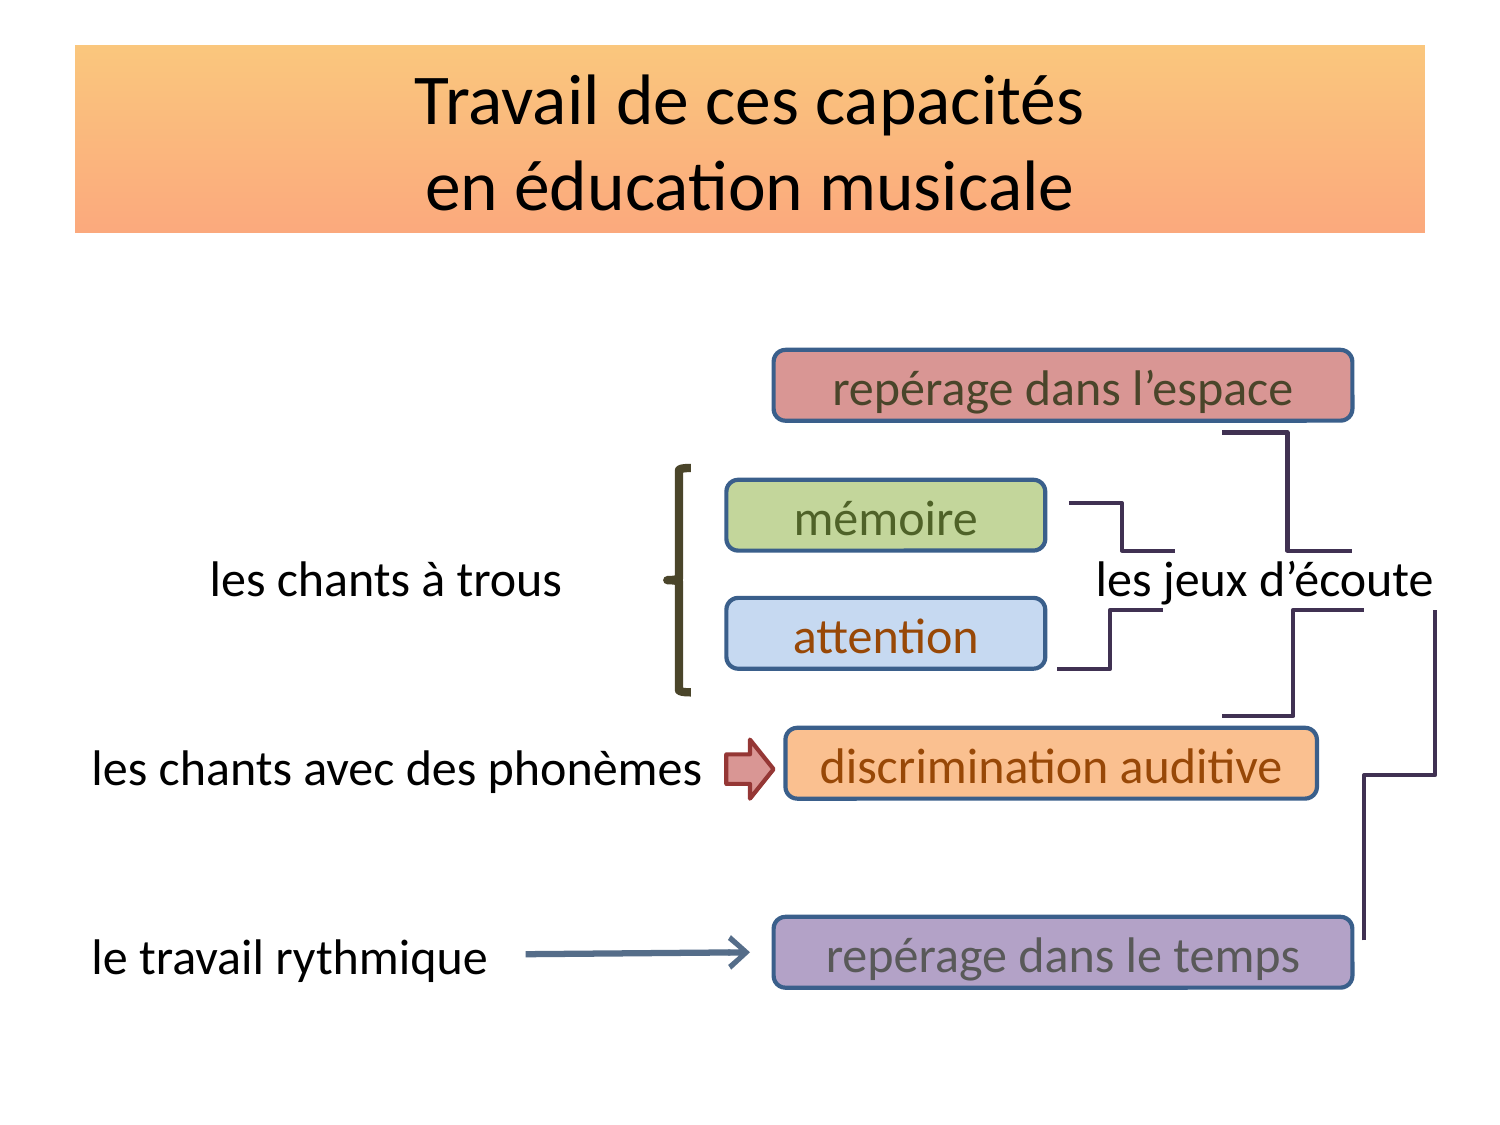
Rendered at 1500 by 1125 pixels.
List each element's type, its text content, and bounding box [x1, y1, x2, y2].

text_box mémoire [724, 477, 1048, 553]
text_box [724, 737, 776, 801]
text_box attention [724, 595, 1048, 671]
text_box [1056, 609, 1164, 669]
text_box le travail rythmique [76, 916, 526, 992]
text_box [1222, 609, 1365, 717]
text_box repérage dans l’espace [771, 347, 1355, 423]
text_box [1068, 503, 1176, 551]
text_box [1222, 432, 1353, 551]
text_box [666, 467, 691, 694]
text_box les chants avec des phonèmes [76, 727, 762, 803]
text_box les jeux d’écoute [1080, 538, 1453, 614]
text_box discrimination auditive [783, 725, 1319, 801]
text_box repérage dans le temps [771, 914, 1355, 990]
title Travail de ces capacités en éducation musicale [75, 45, 1425, 233]
text_box les chants à trous [194, 538, 609, 614]
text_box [1234, 739, 1500, 811]
